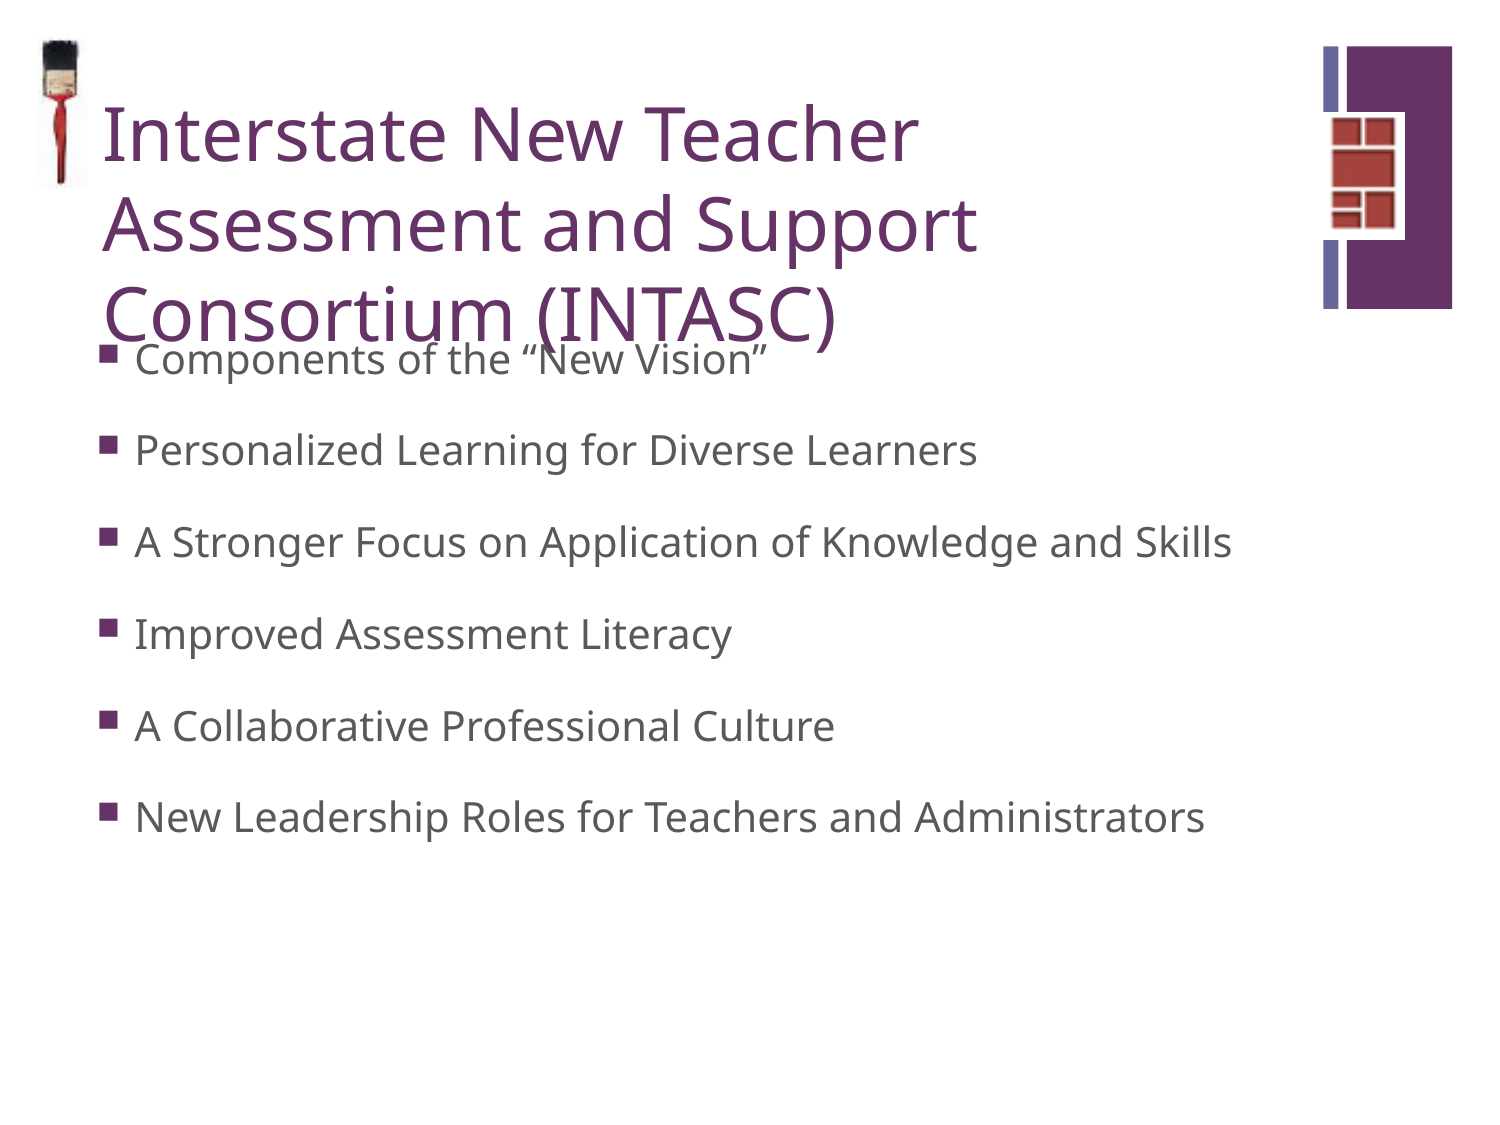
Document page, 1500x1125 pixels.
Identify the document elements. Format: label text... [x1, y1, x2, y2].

title Interstate New Teacher Assessment and Support Consortium (INTASC) [87, 79, 1363, 263]
picture [1320, 111, 1406, 241]
picture [36, 36, 88, 188]
list Components of the “New Vision” Personalized Learning for Diverse Learners A Stronger Focus on Application of Knowledge and Skills Improved Assessment Literacy A Collaborative Professional Culture New Leadership Roles for Teachers and Administrators [81, 324, 1322, 1005]
